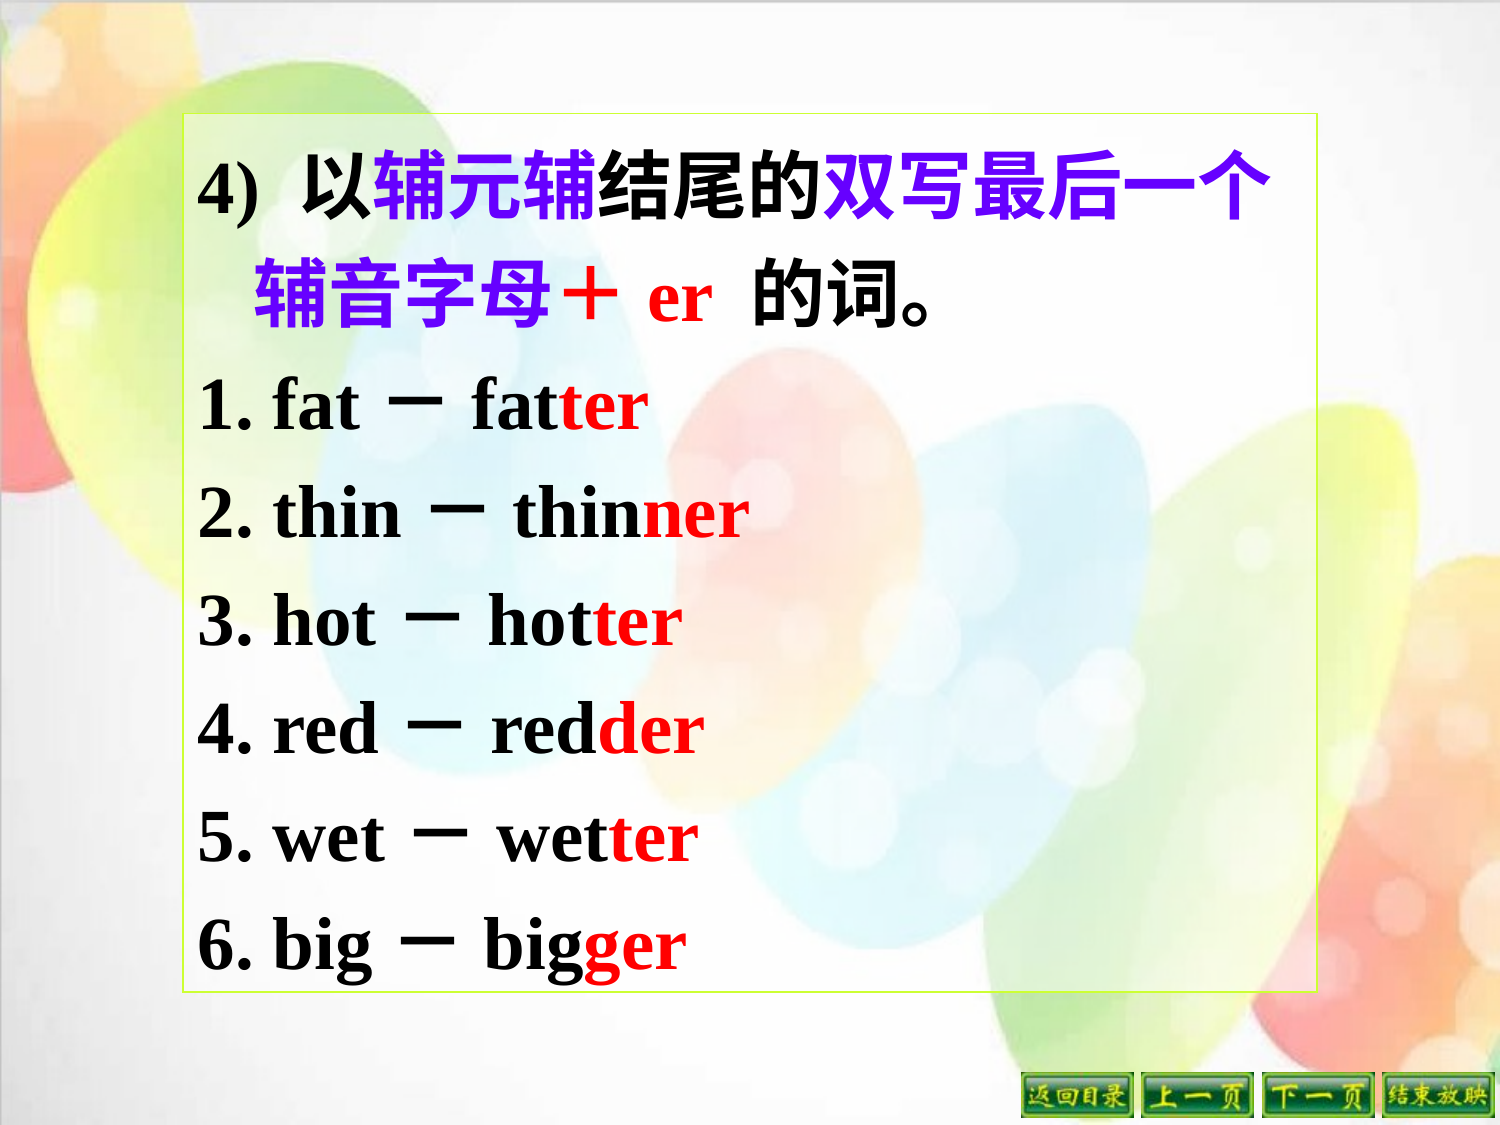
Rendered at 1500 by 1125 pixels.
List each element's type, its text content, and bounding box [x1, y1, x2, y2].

text_box 4) 以辅元辅结尾的双写最后一个辅音字母＋er 的词。 fat－fatter 2. thin－thinner 3. hot－hotter 4. red－redder 5. wet－wetter 6. big－bigger [183, 113, 1318, 992]
picture [0, 0, 1500, 1125]
